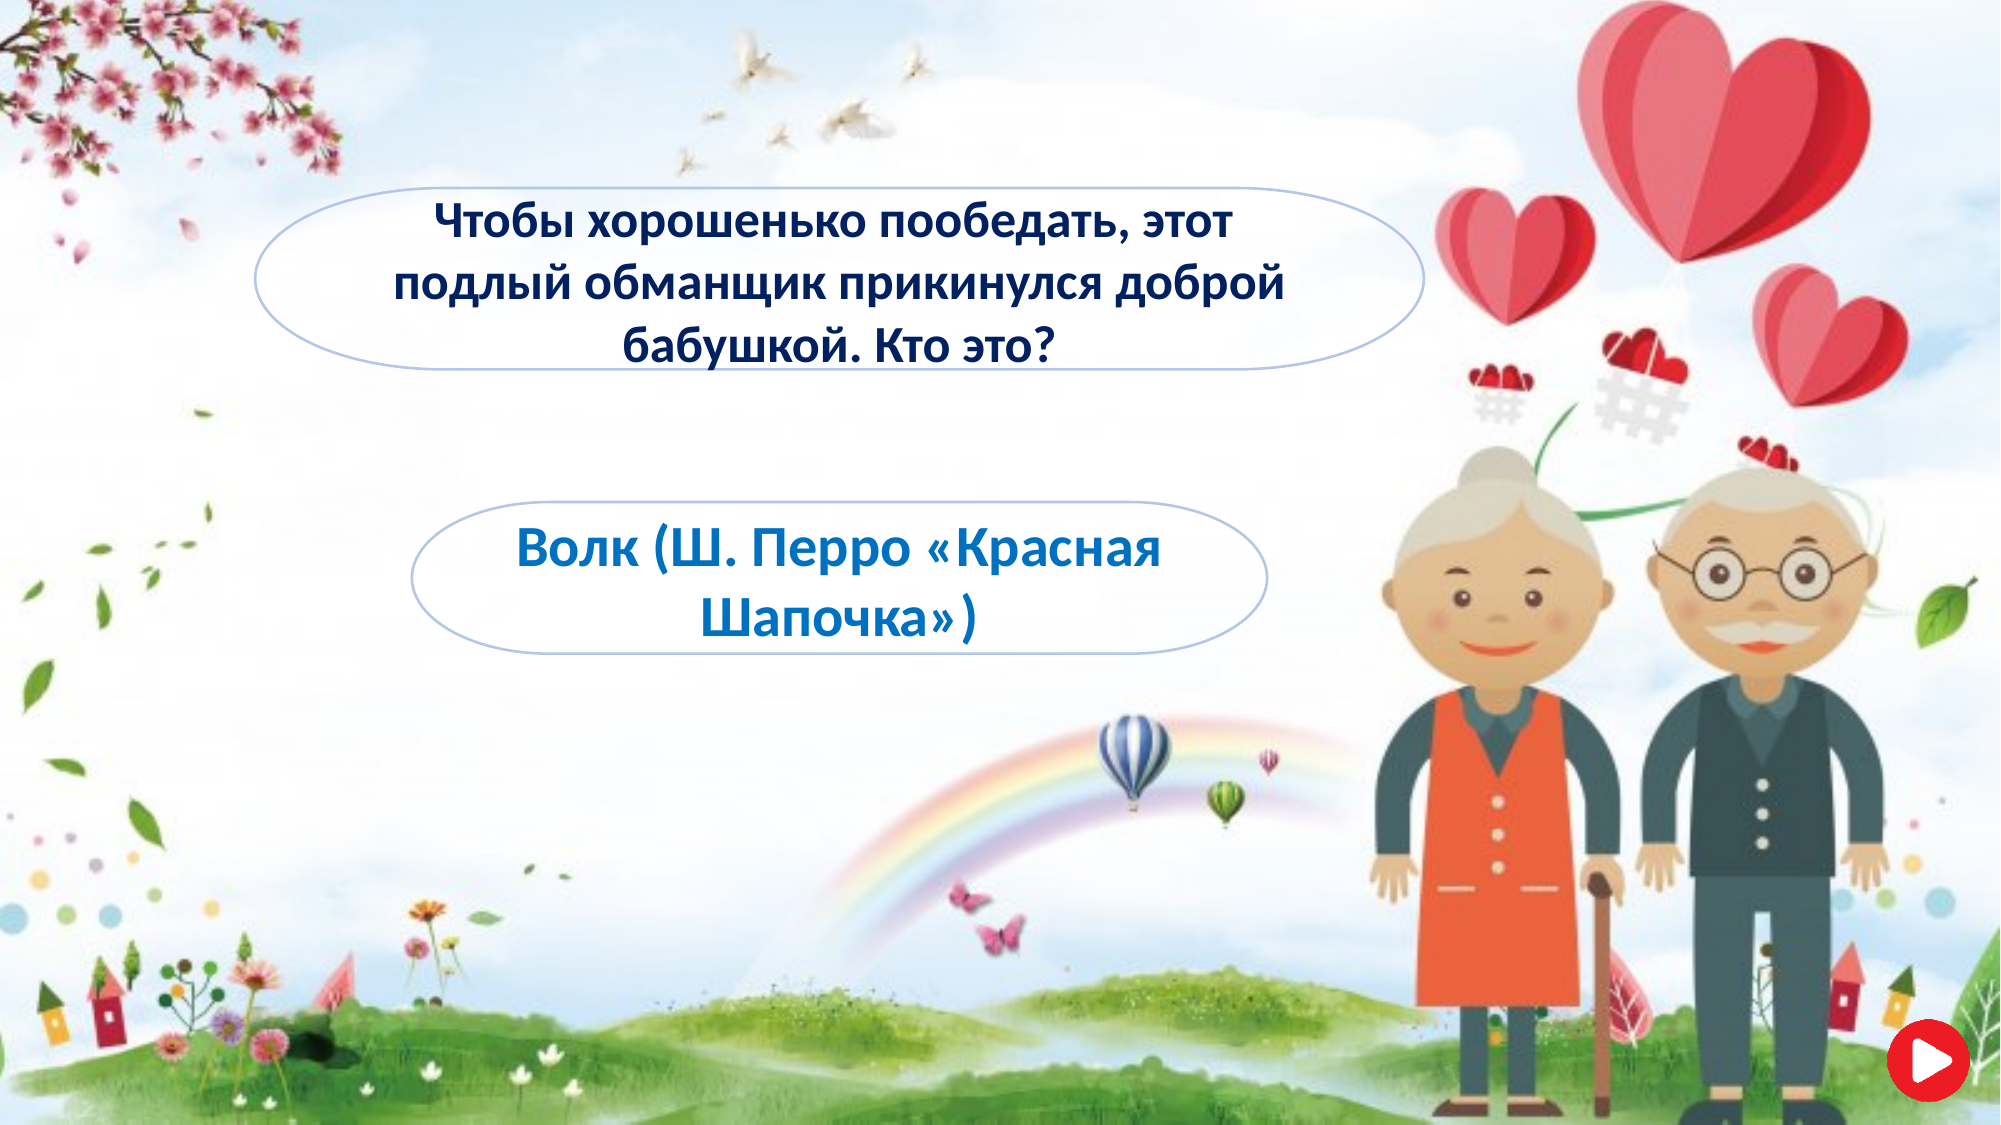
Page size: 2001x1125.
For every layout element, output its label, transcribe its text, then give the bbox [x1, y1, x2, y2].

text_box Чтобы хорошенько пообедать, этот подлый обманщик прикинулся доброй бабушкой. Кто это? [254, 186, 1425, 371]
picture [0, 0, 2001, 1125]
text_box Волк (Ш. Перро «Красная Шапочка») [410, 500, 1269, 655]
